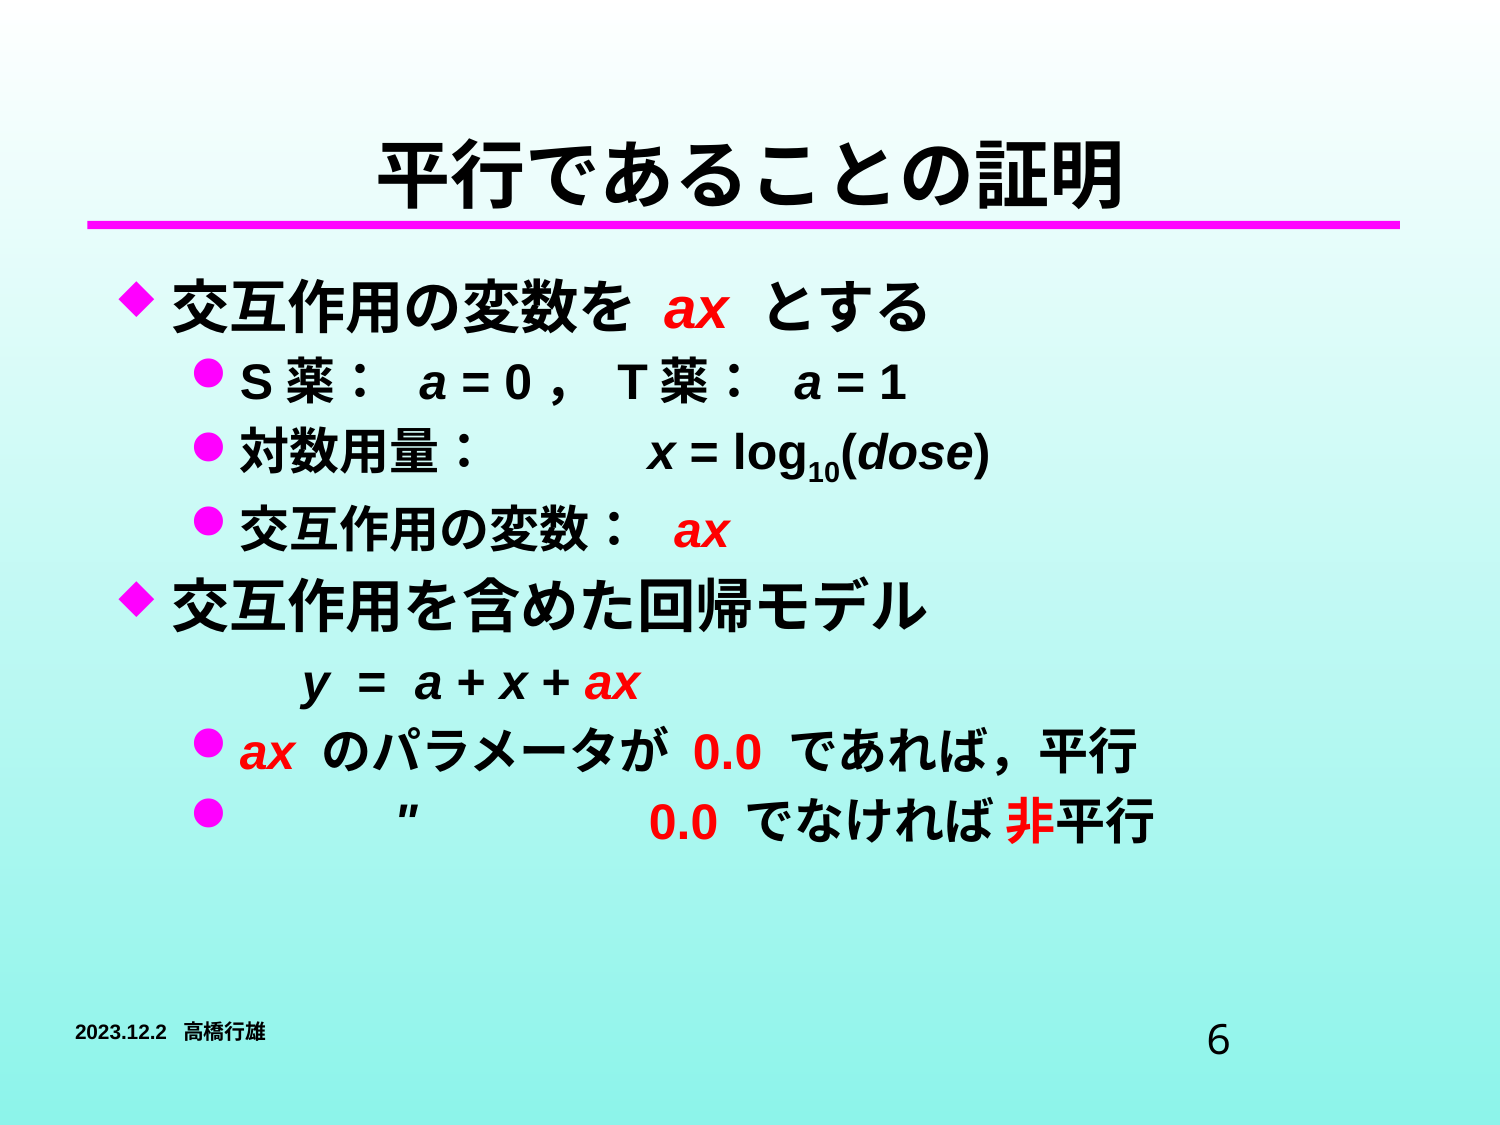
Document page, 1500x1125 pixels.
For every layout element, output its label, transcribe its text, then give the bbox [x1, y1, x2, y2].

list 交互作用の変数を ax とする S薬： a = 0， T薬： a = 1 対数用量： x = log10(dose) 交互作用の変数： ax 交互作用を含めた回帰モデル y = a + x + ax ax のパラメータが 0.0 であれば，平行 " 0.0 でなければ 非平行 [99, 262, 1413, 988]
title 平行であることの証明 [112, 43, 1388, 225]
